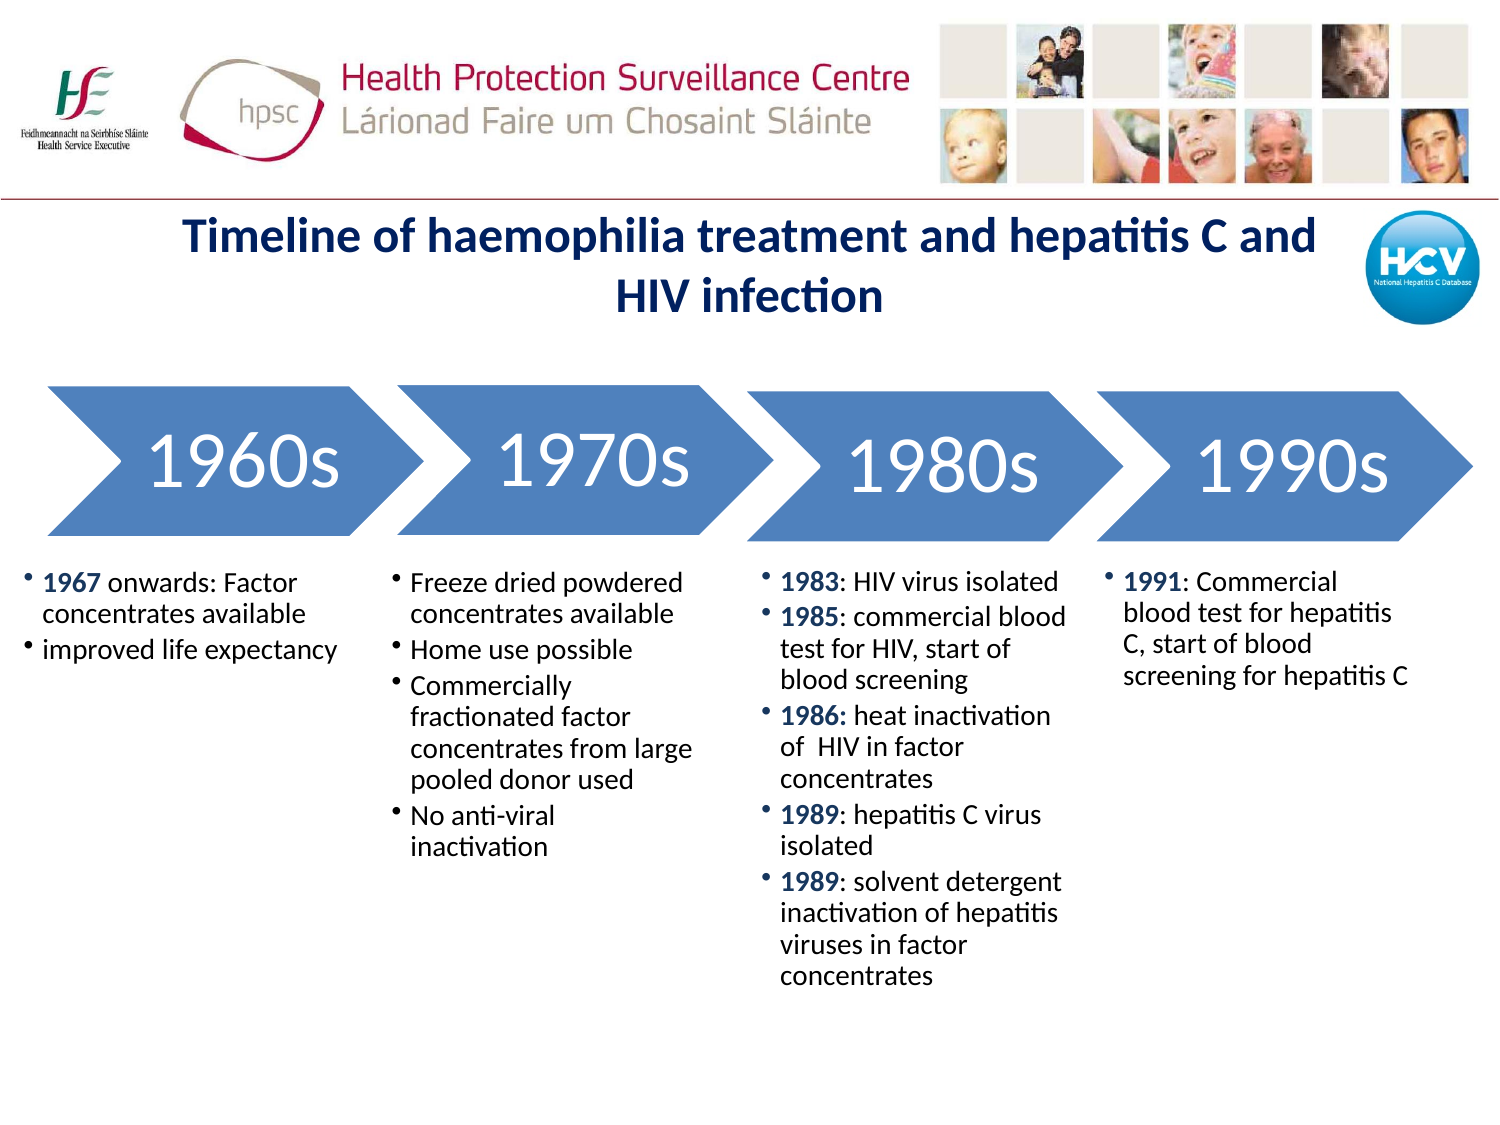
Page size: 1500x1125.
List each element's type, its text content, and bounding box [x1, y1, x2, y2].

picture [1363, 207, 1482, 327]
picture [0, 0, 1500, 201]
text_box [23, 314, 1477, 1083]
title Timeline of haemophilia treatment and hepatitis C and HIV infection [147, 210, 1353, 312]
